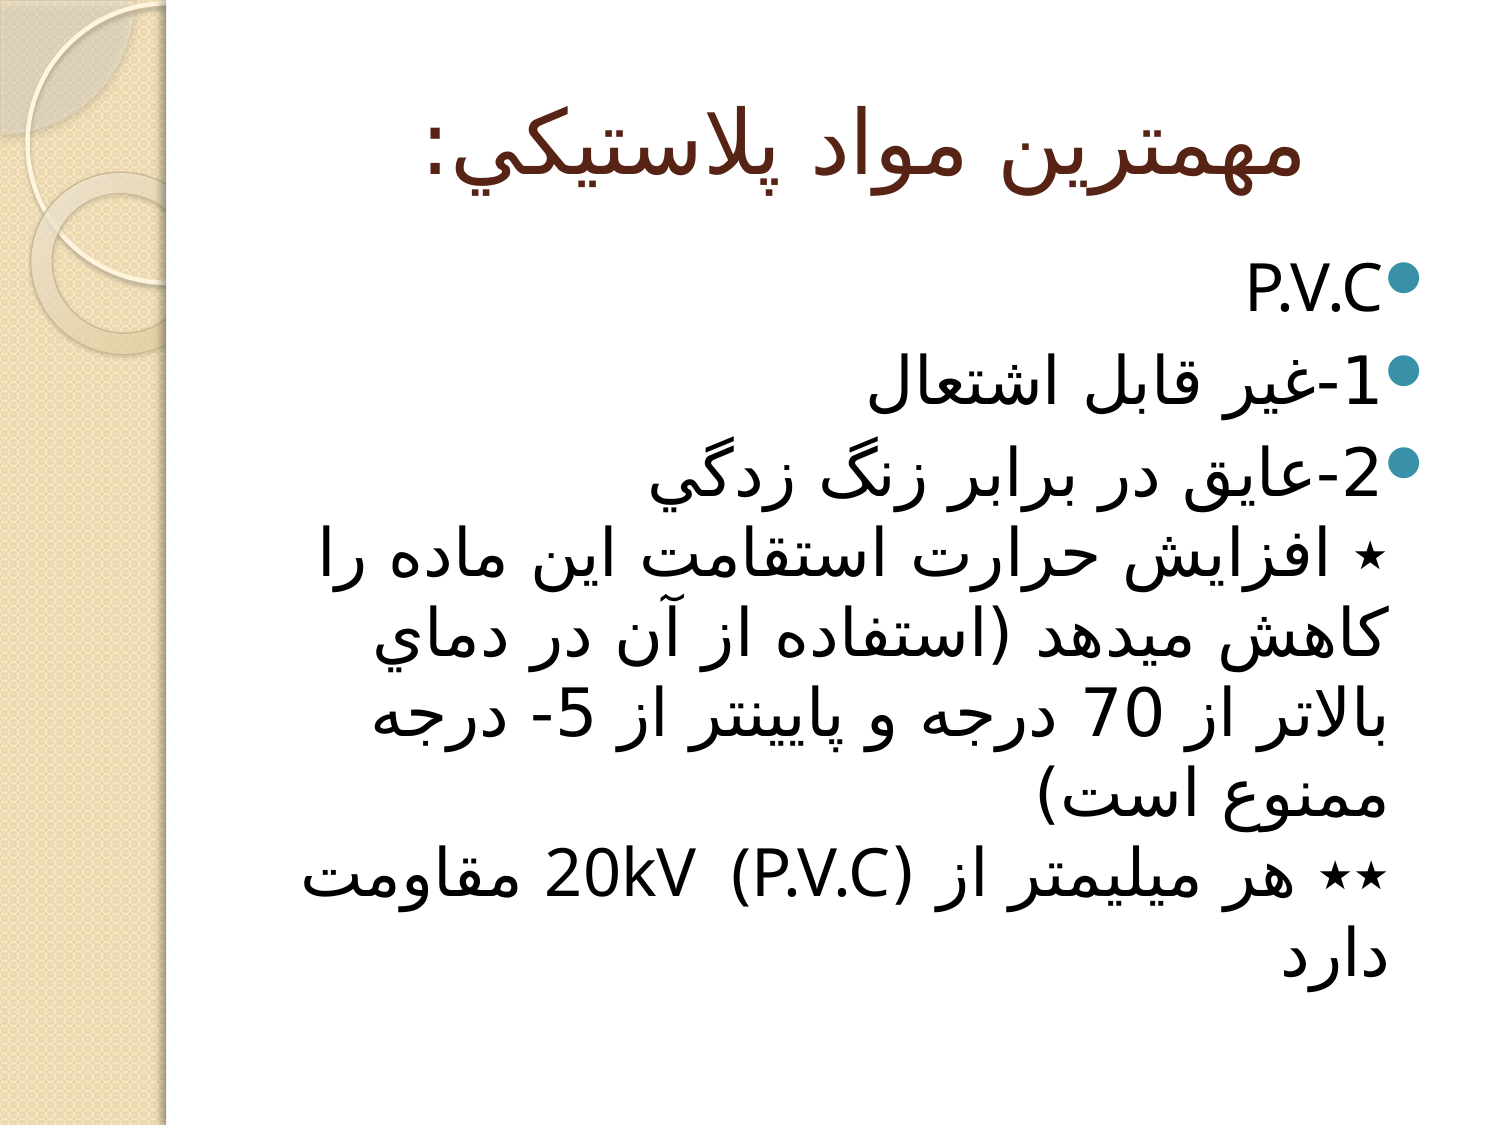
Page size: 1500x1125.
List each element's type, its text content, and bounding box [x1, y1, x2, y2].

list P.V.C 1-غير قابل اشتعال 2-عايق در برابر زنگ زدگي ٭ افزايش حرارت استقامت اين ماده را كاهش ميدهد (استفاده از آن در دماي بالاتر از 70 درجه و پايينتر از 5- درجه ممنوع است) ٭٭ هر ميليمتر از (20kV (P.V.C مقاومت دارد [235, 237, 1466, 1025]
title مهمترين مواد پلاستيكي: [235, 45, 1466, 233]
